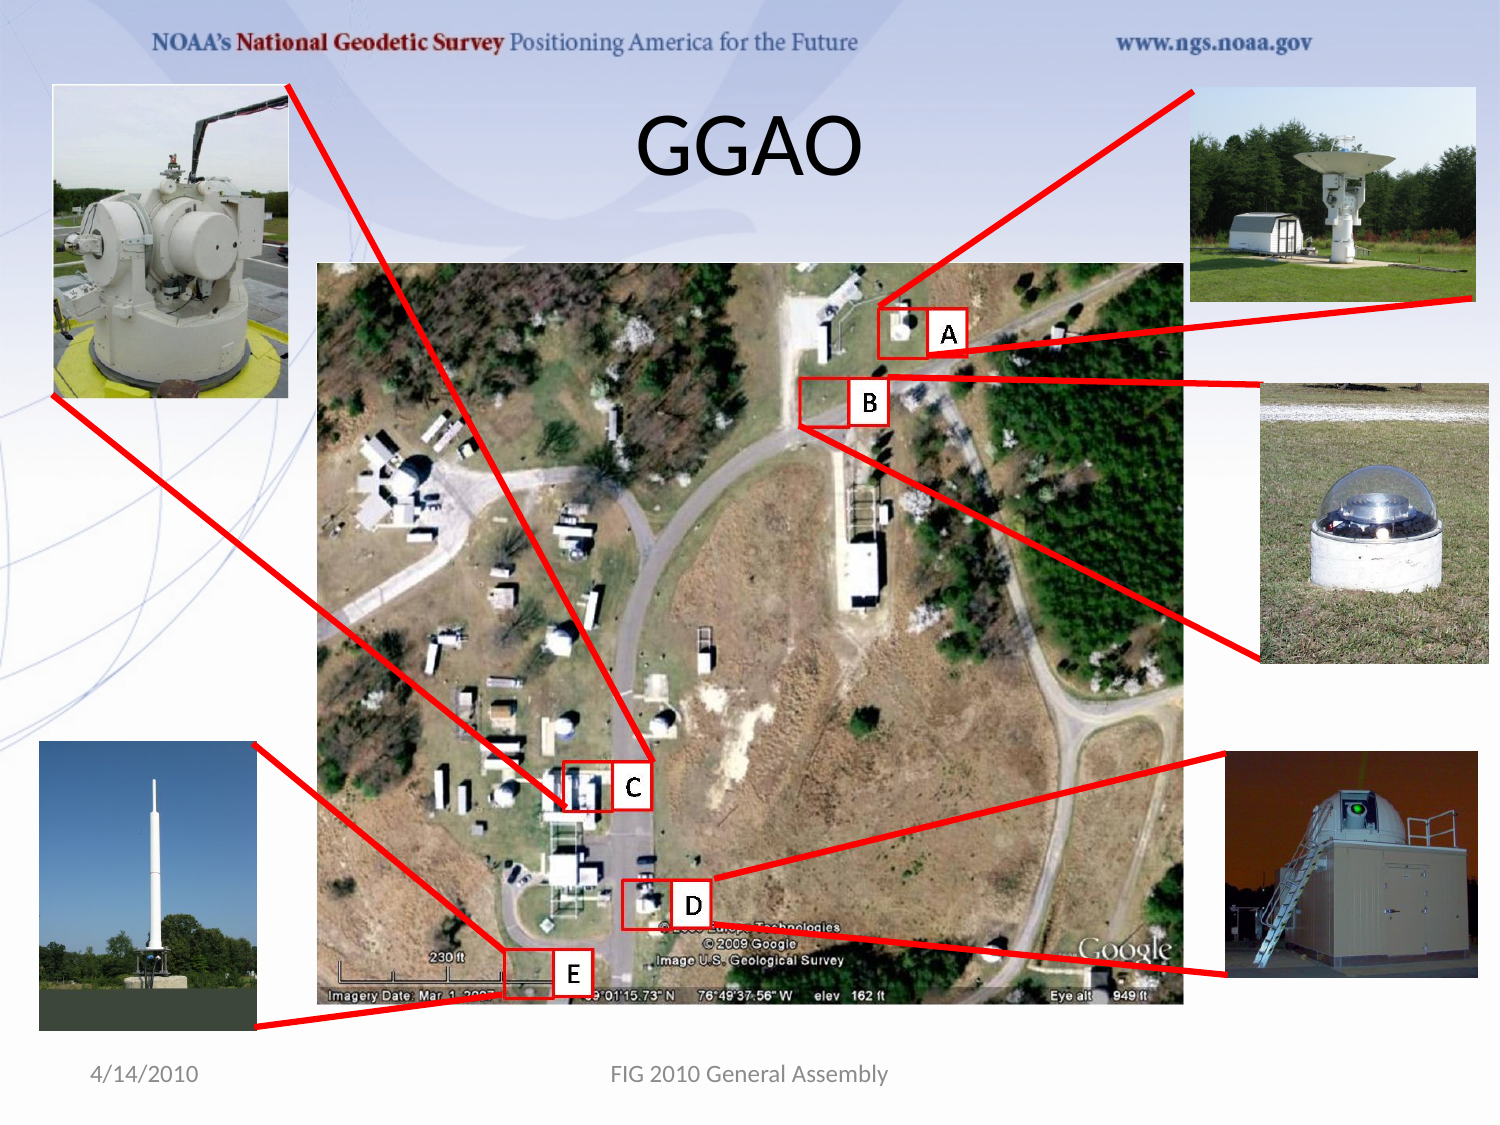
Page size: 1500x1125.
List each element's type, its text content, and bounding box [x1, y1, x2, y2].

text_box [130, 240, 810, 607]
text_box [713, 924, 1228, 976]
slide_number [75, 1042, 425, 1103]
title GGAO [74, 44, 1426, 233]
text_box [252, 743, 506, 953]
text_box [713, 752, 1227, 879]
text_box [887, 376, 1264, 386]
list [814, 262, 1184, 423]
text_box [927, 298, 1473, 356]
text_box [878, 90, 1194, 307]
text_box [798, 425, 1255, 661]
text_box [254, 994, 503, 1028]
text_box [51, 394, 567, 808]
footer FIG 2010 General Assembly [512, 1042, 988, 1103]
picture [0, 0, 1500, 1125]
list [315, 616, 1184, 1006]
